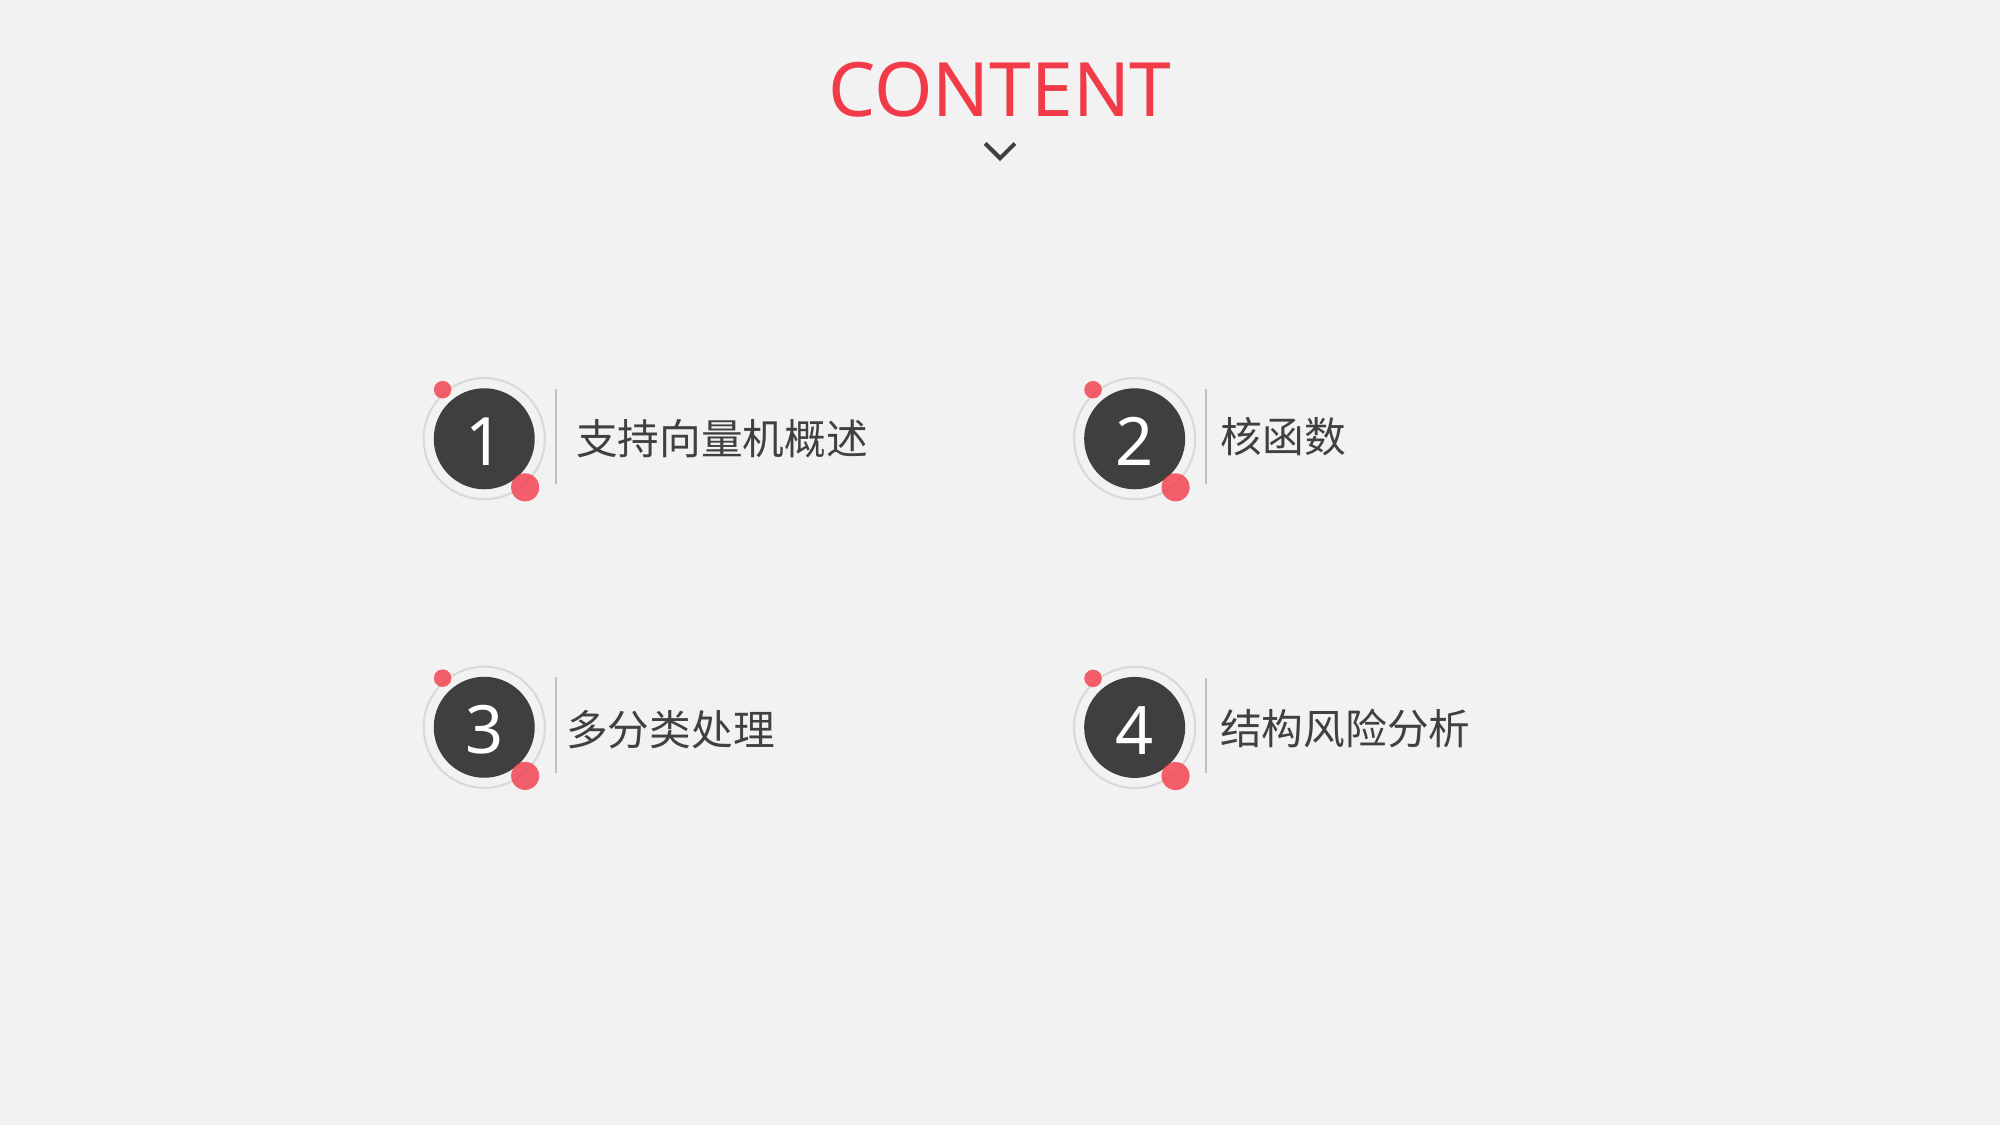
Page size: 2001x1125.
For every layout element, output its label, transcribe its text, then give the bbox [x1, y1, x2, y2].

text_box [1074, 666, 1636, 791]
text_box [1074, 378, 1771, 502]
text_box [423, 666, 922, 790]
text_box [982, 140, 1018, 163]
text_box CONTENT [785, 34, 1215, 139]
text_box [423, 378, 932, 502]
